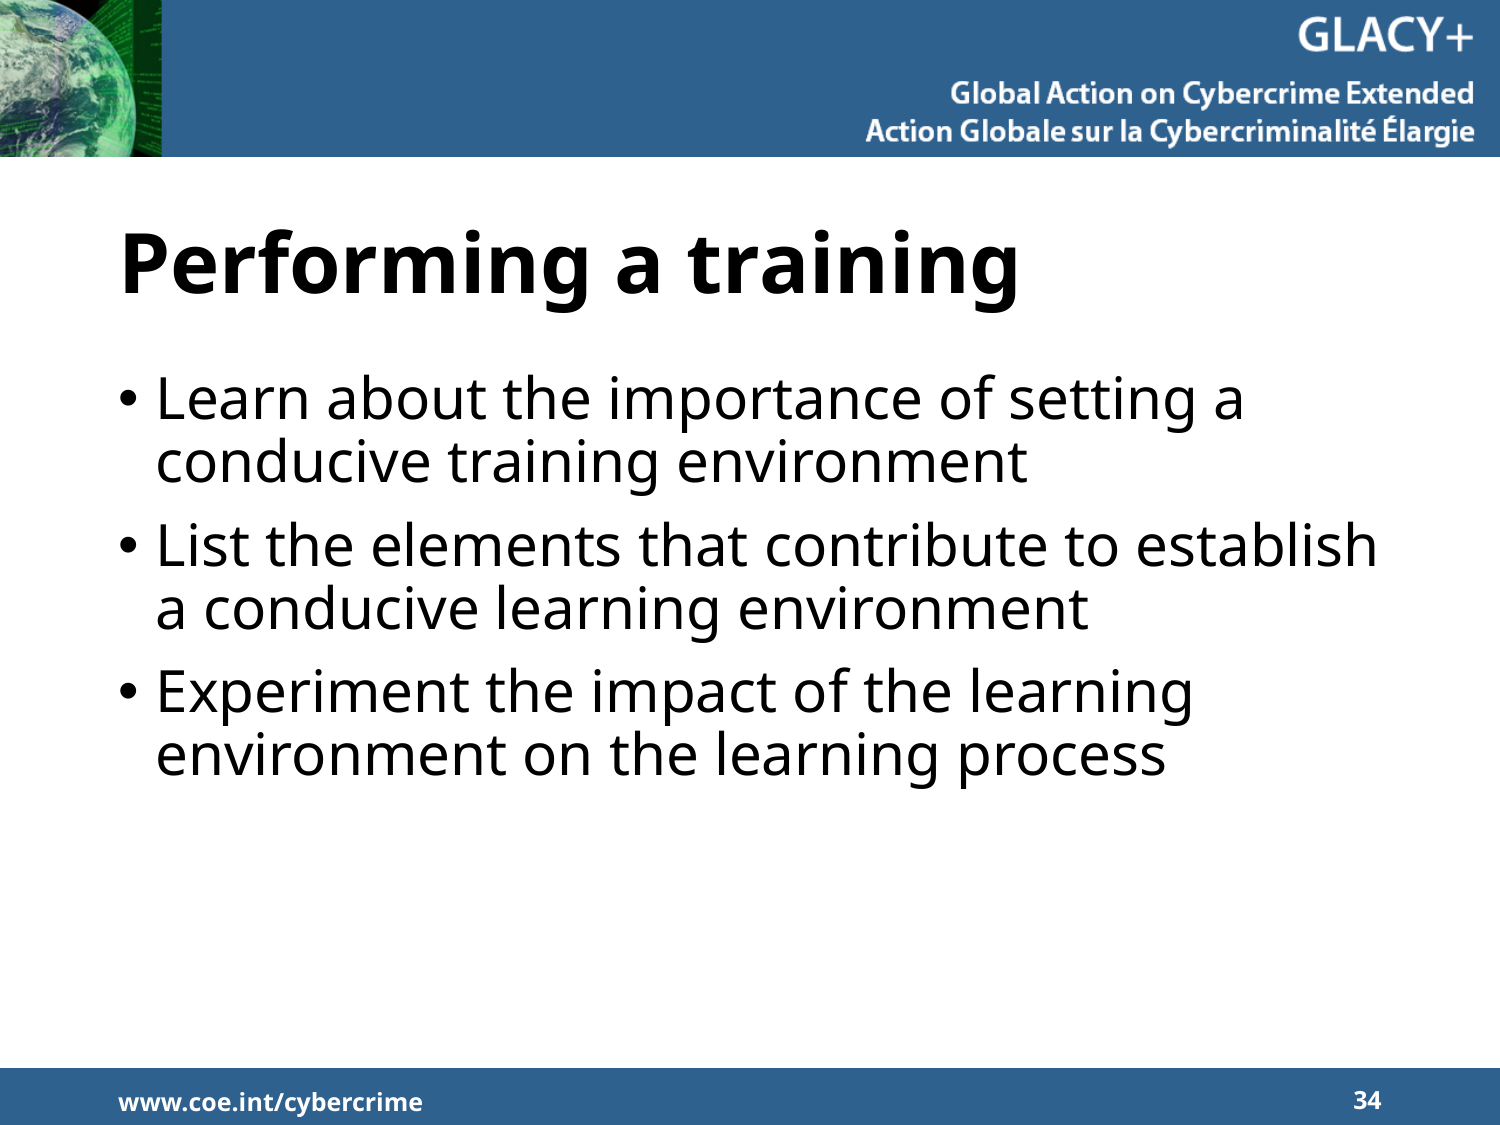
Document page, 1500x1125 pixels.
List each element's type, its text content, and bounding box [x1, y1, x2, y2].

slide_number www.coe.int/cybercrime [103, 1071, 491, 1125]
slide_number 34 [1059, 1071, 1397, 1125]
picture [0, 0, 1500, 157]
title Performing a training [103, 171, 1397, 362]
list Learn about the importance of setting a conducive training environment List the elements that contribute to establish a conducive learning environment Experiment the impact of the learning environment on the learning process [103, 362, 1397, 1015]
